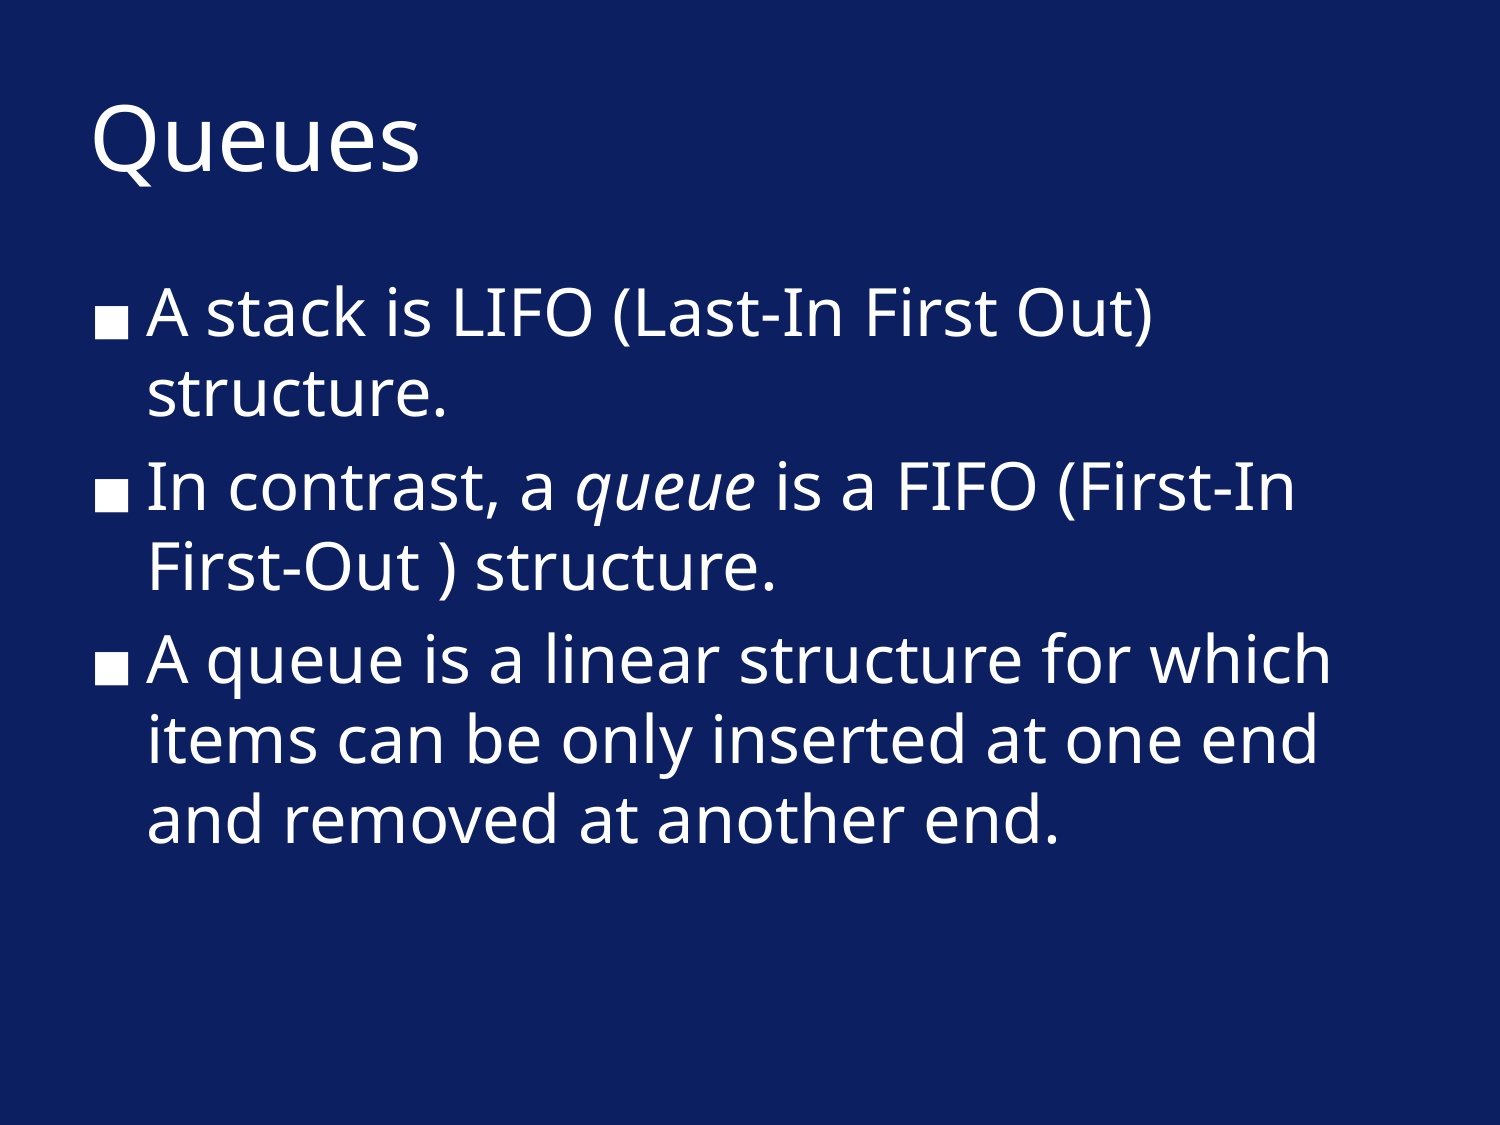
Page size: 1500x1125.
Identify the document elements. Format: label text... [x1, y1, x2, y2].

title Queues [74, 59, 1425, 210]
list A stack is LIFO (Last-In First Out) structure. In contrast, a queue is a FIFO (First-In First-Out ) structure. A queue is a linear structure for which items can be only inserted at one end and removed at another end. [74, 262, 1425, 1013]
